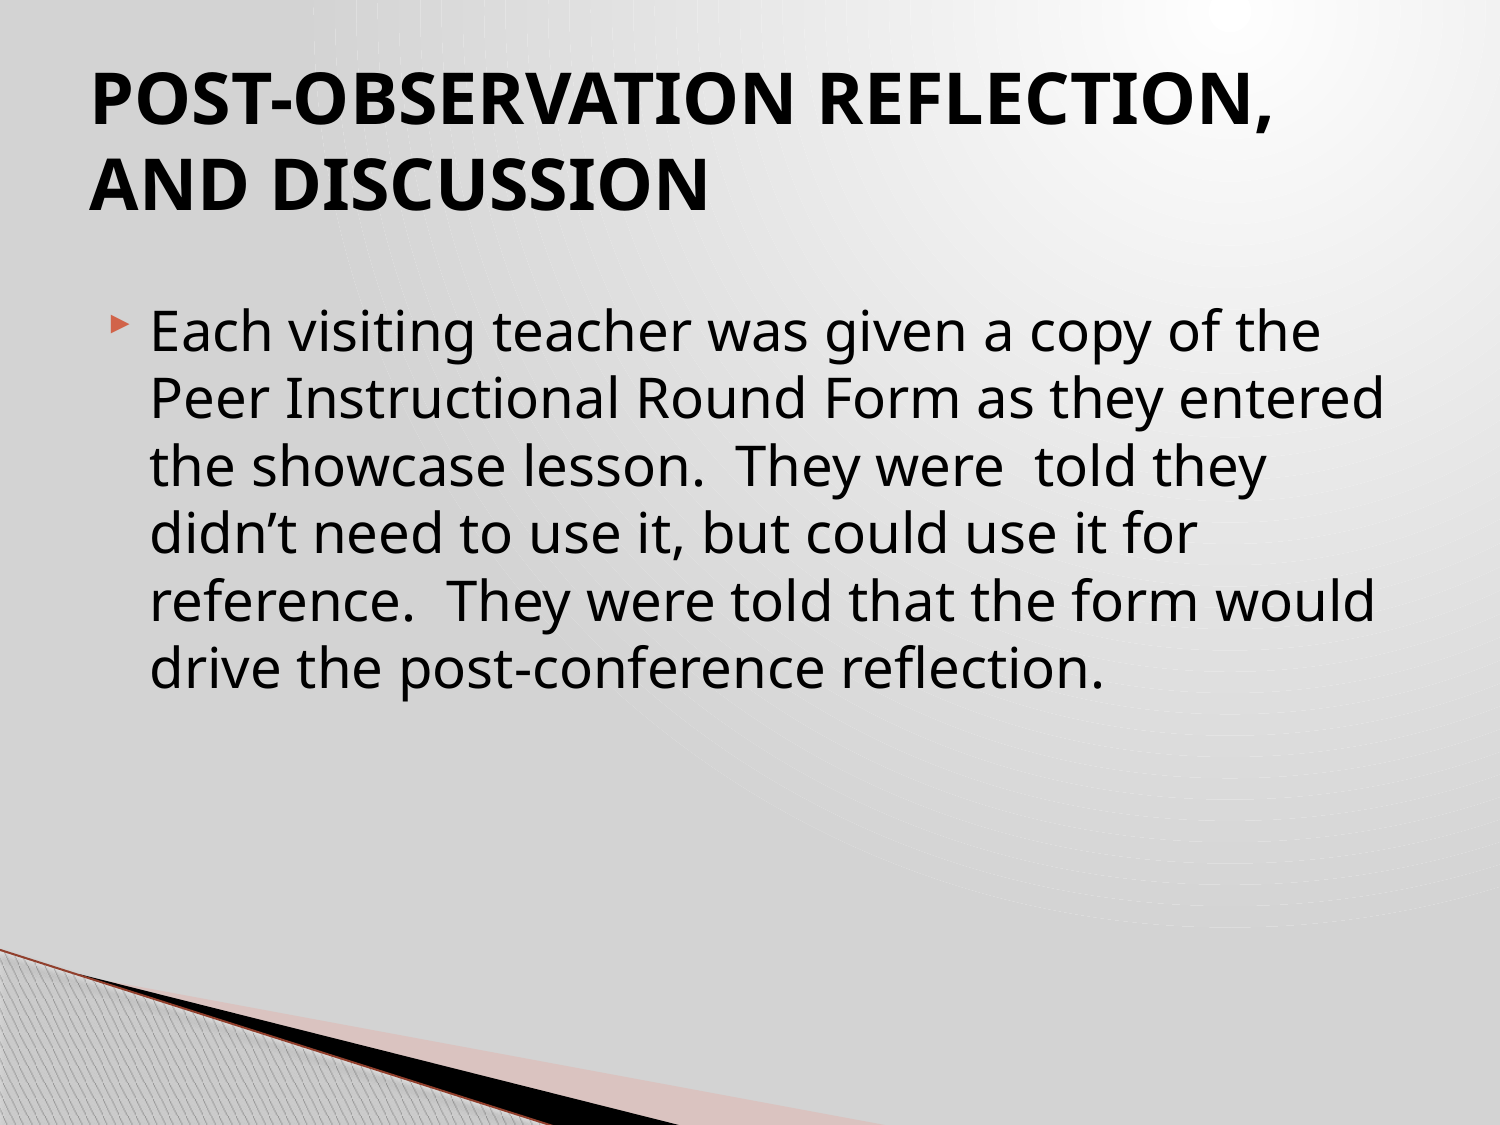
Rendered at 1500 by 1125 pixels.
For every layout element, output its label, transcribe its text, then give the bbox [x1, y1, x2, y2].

title POST-OBSERVATION REFLECTION, AND DISCUSSION [75, 45, 1425, 233]
list Each visiting teacher was given a copy of the Peer Instructional Round Form as they entered the showcase lesson. They were told they didn’t need to use it, but could use it for reference. They were told that the form would drive the post-conference reflection. [75, 287, 1425, 986]
